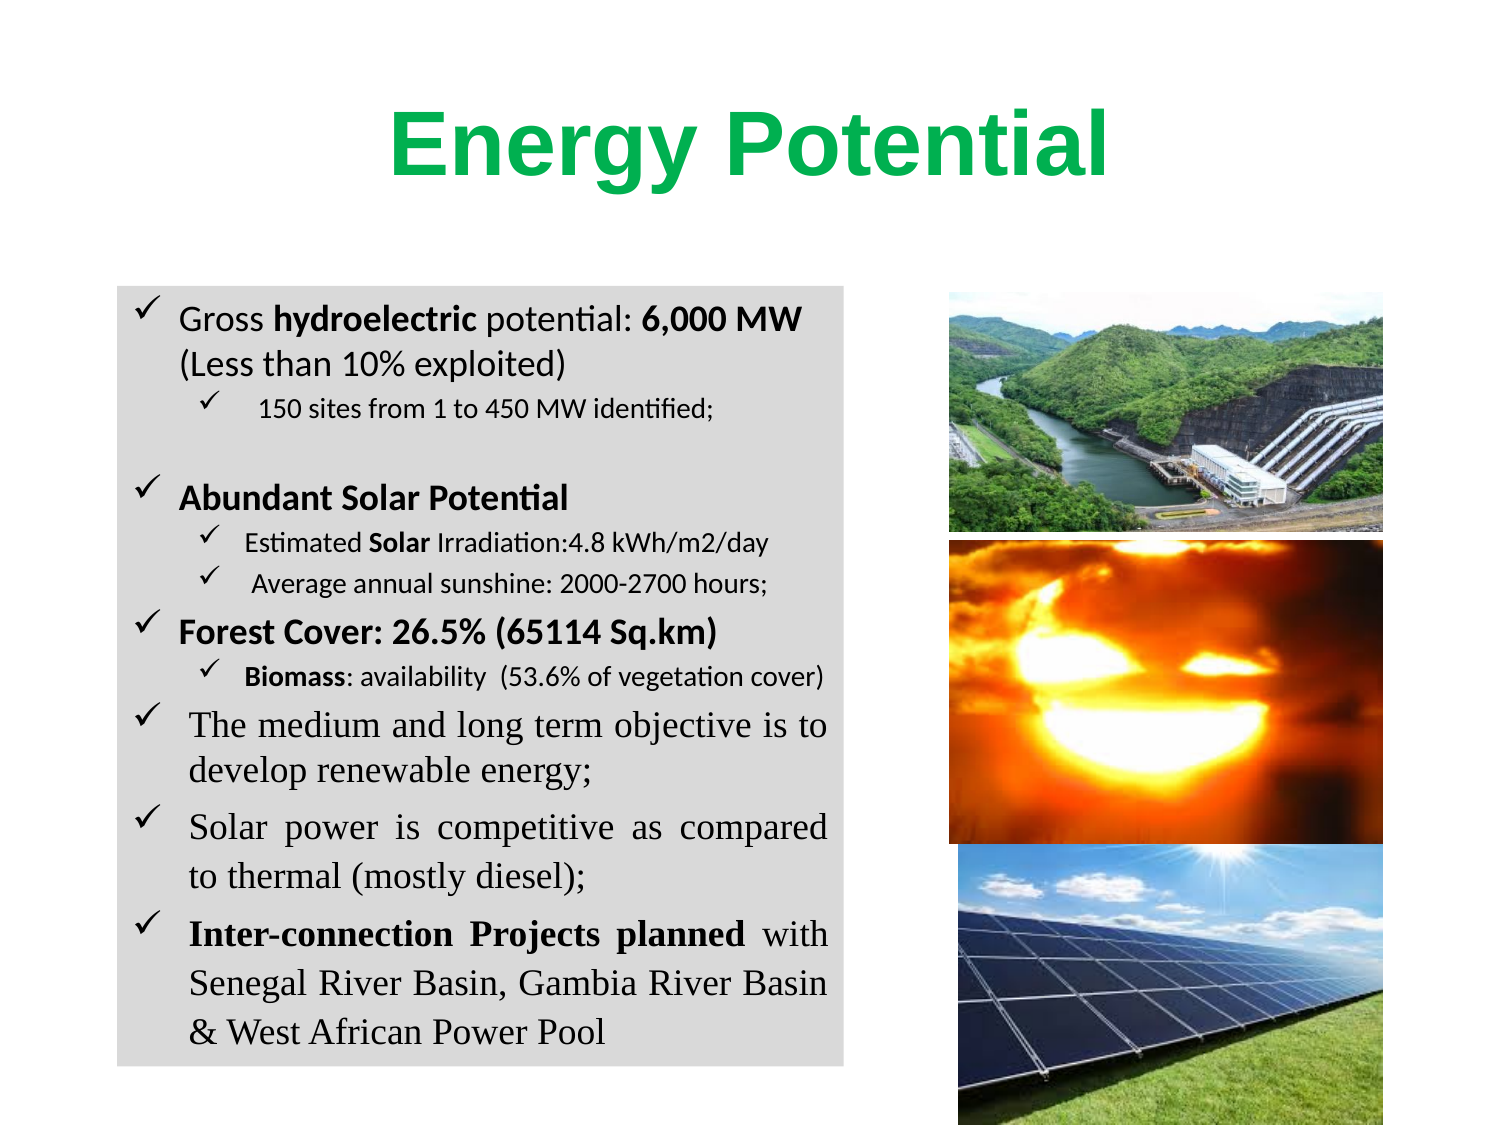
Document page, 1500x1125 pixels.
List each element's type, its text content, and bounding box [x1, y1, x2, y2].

picture [948, 292, 1383, 533]
list Gross hydroelectric potential: 6,000 MW (Less than 10% exploited) 150 sites from 1 to 450 MW identified; Abundant Solar Potential Estimated Solar Irradiation:4.8 kWh/m2/day Average annual sunshine: 2000-2700 hours; Forest Cover: 26.5% (65114 Sq.km) Biomass: availability (53.6% of vegetation cover) The medium and long term objective is to develop renewable energy; Solar power is competitive as compared to thermal (mostly diesel); Inter-connection Projects planned with Senegal River Basin, Gambia River Basin & West African Power Pool [117, 285, 844, 1067]
title Energy Potential [75, 45, 1425, 233]
picture [948, 540, 1384, 1125]
